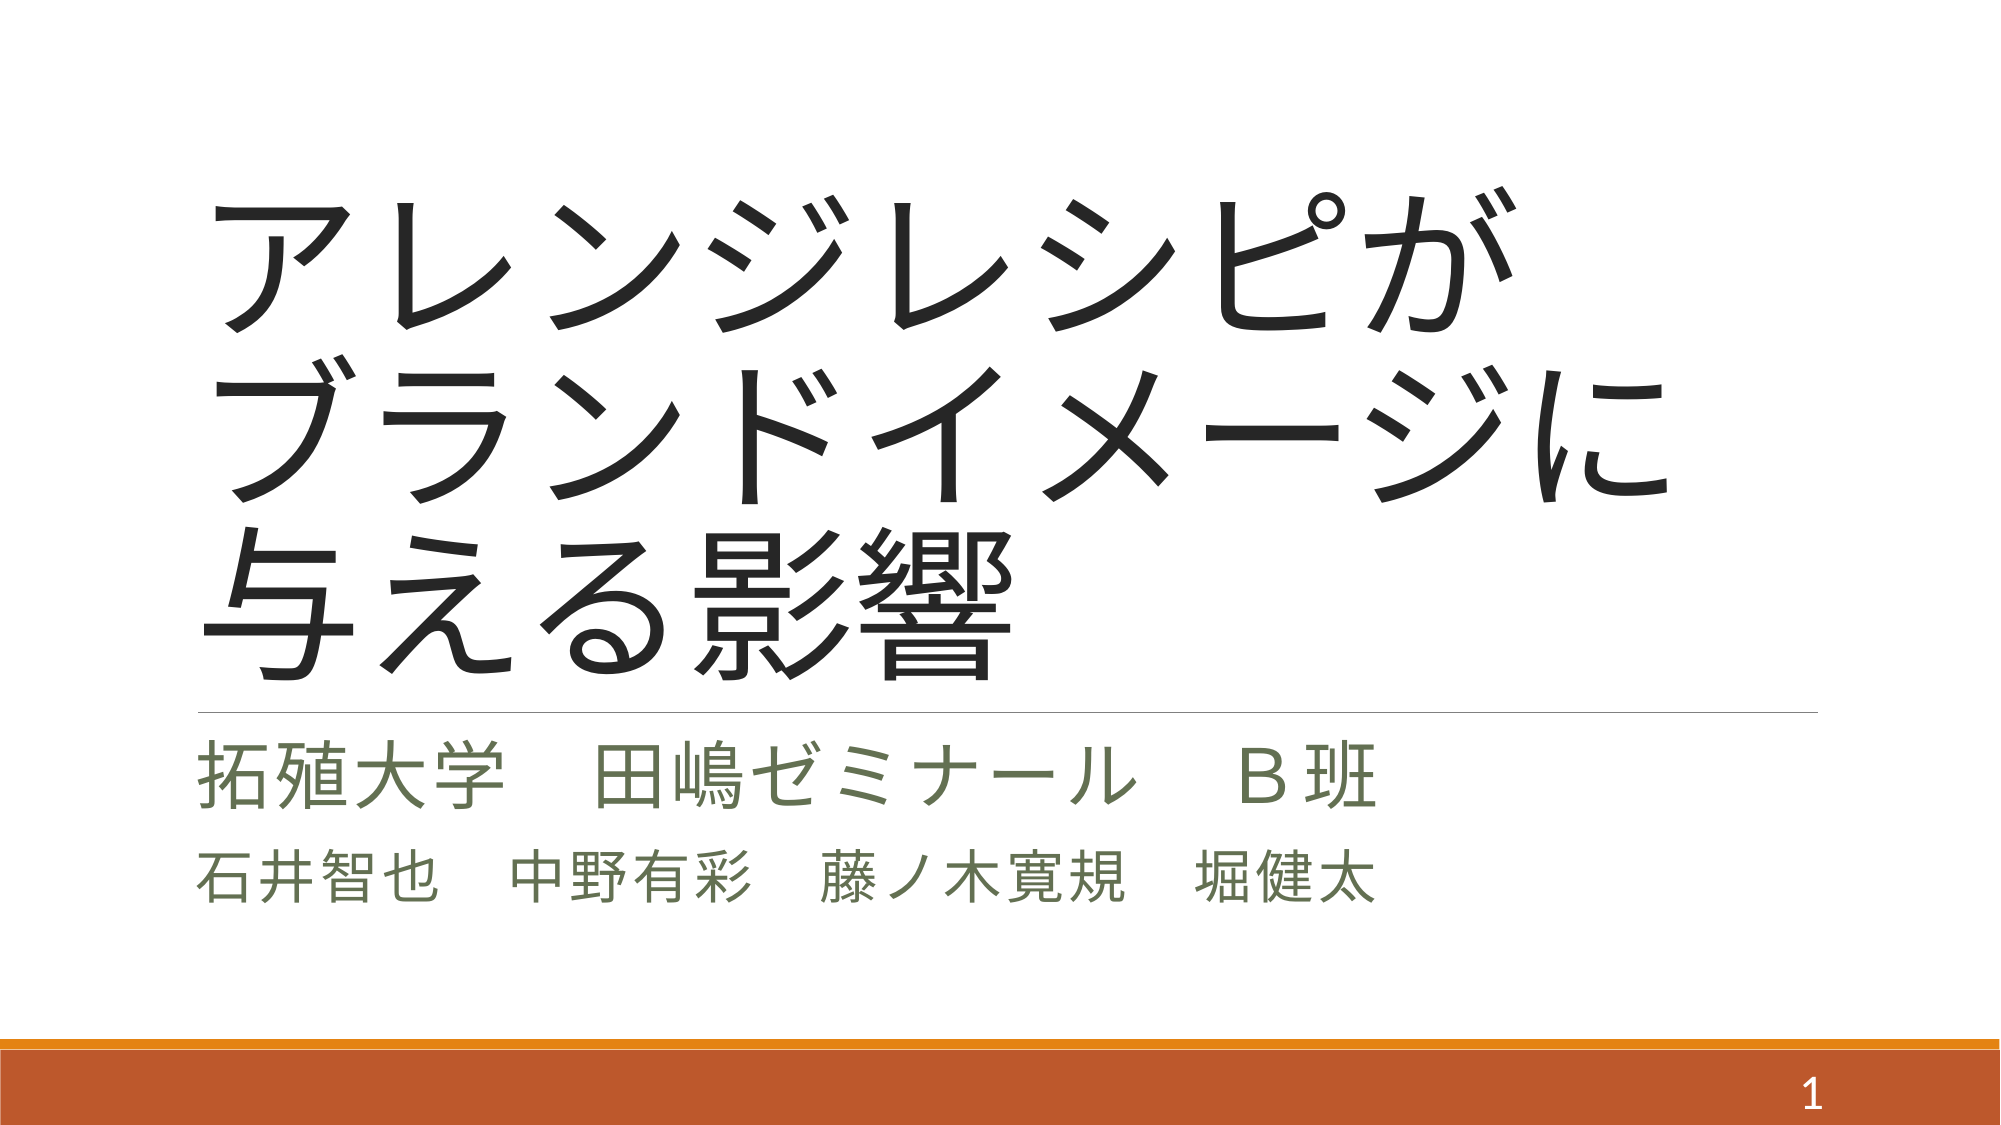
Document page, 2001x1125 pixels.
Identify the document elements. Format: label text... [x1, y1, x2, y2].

title アレンジレシピが ブランドイメージに 与える影響 [180, 124, 1830, 710]
subtitle 拓殖大学 田嶋ゼミナール Ｂ班 石井智也 中野有彩 藤ノ木寛規 堀健太 [180, 730, 1831, 985]
slide_number 1 [1624, 1059, 1840, 1120]
